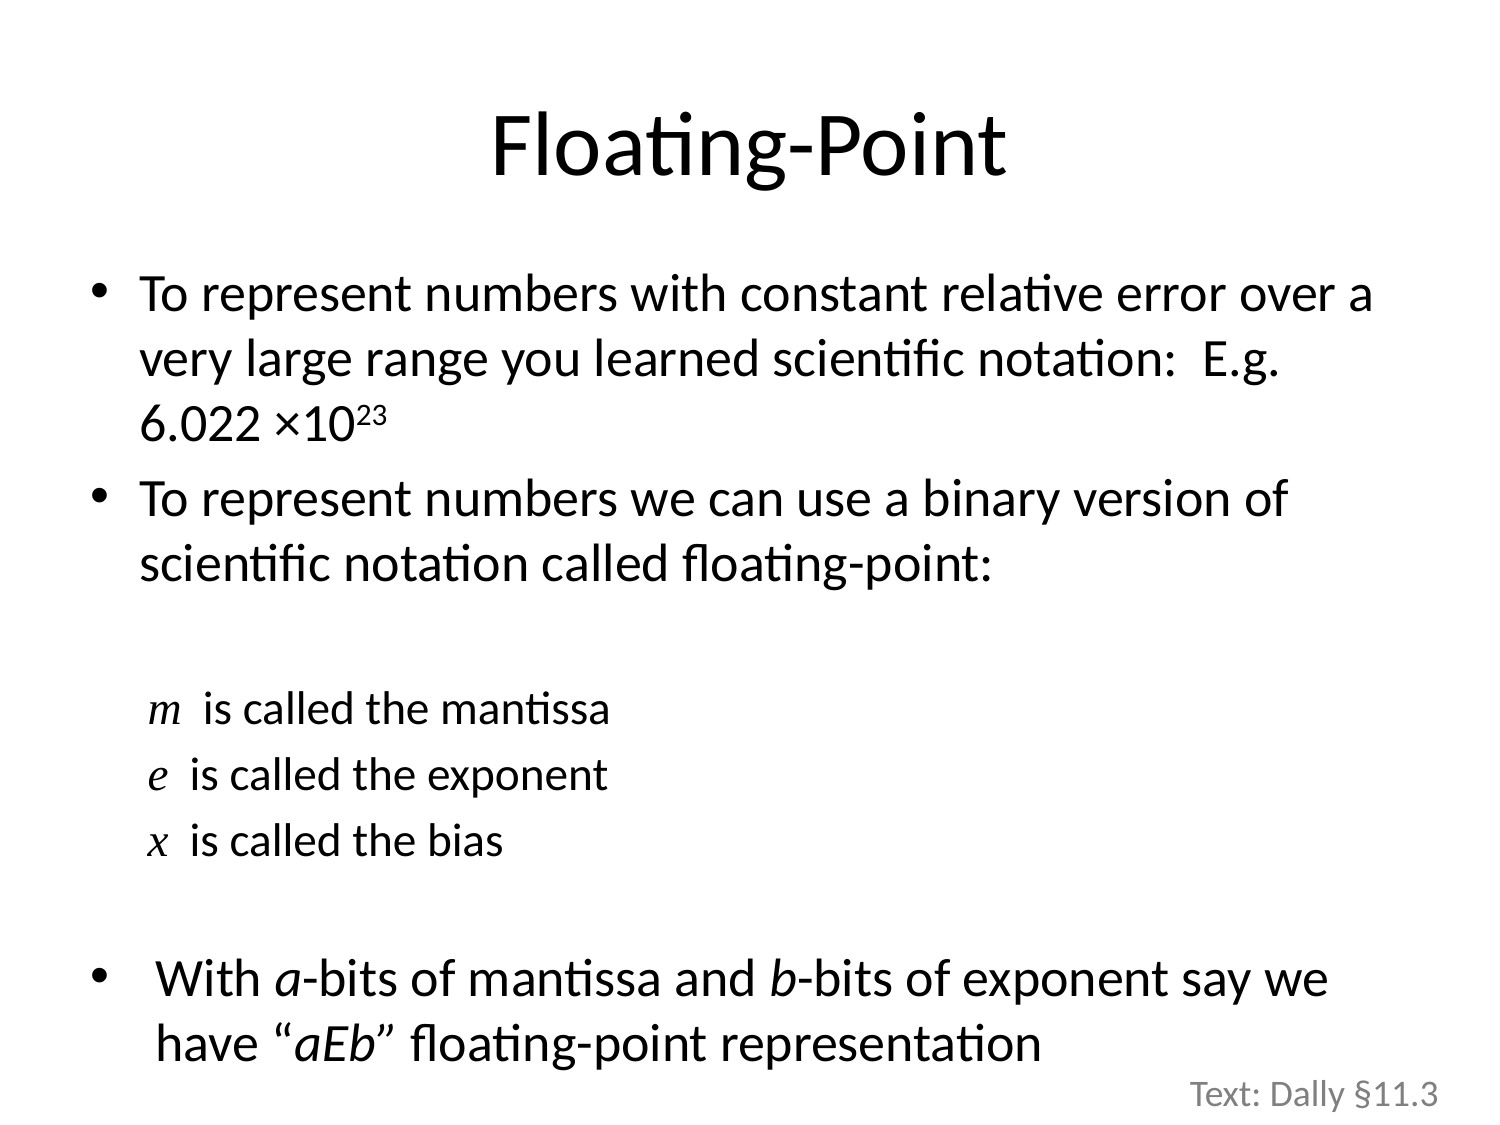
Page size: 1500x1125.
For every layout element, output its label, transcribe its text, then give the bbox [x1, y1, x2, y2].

text_box Text: Dally §11.3 [1174, 1061, 1488, 1121]
title Floating-Point [75, 45, 1425, 233]
